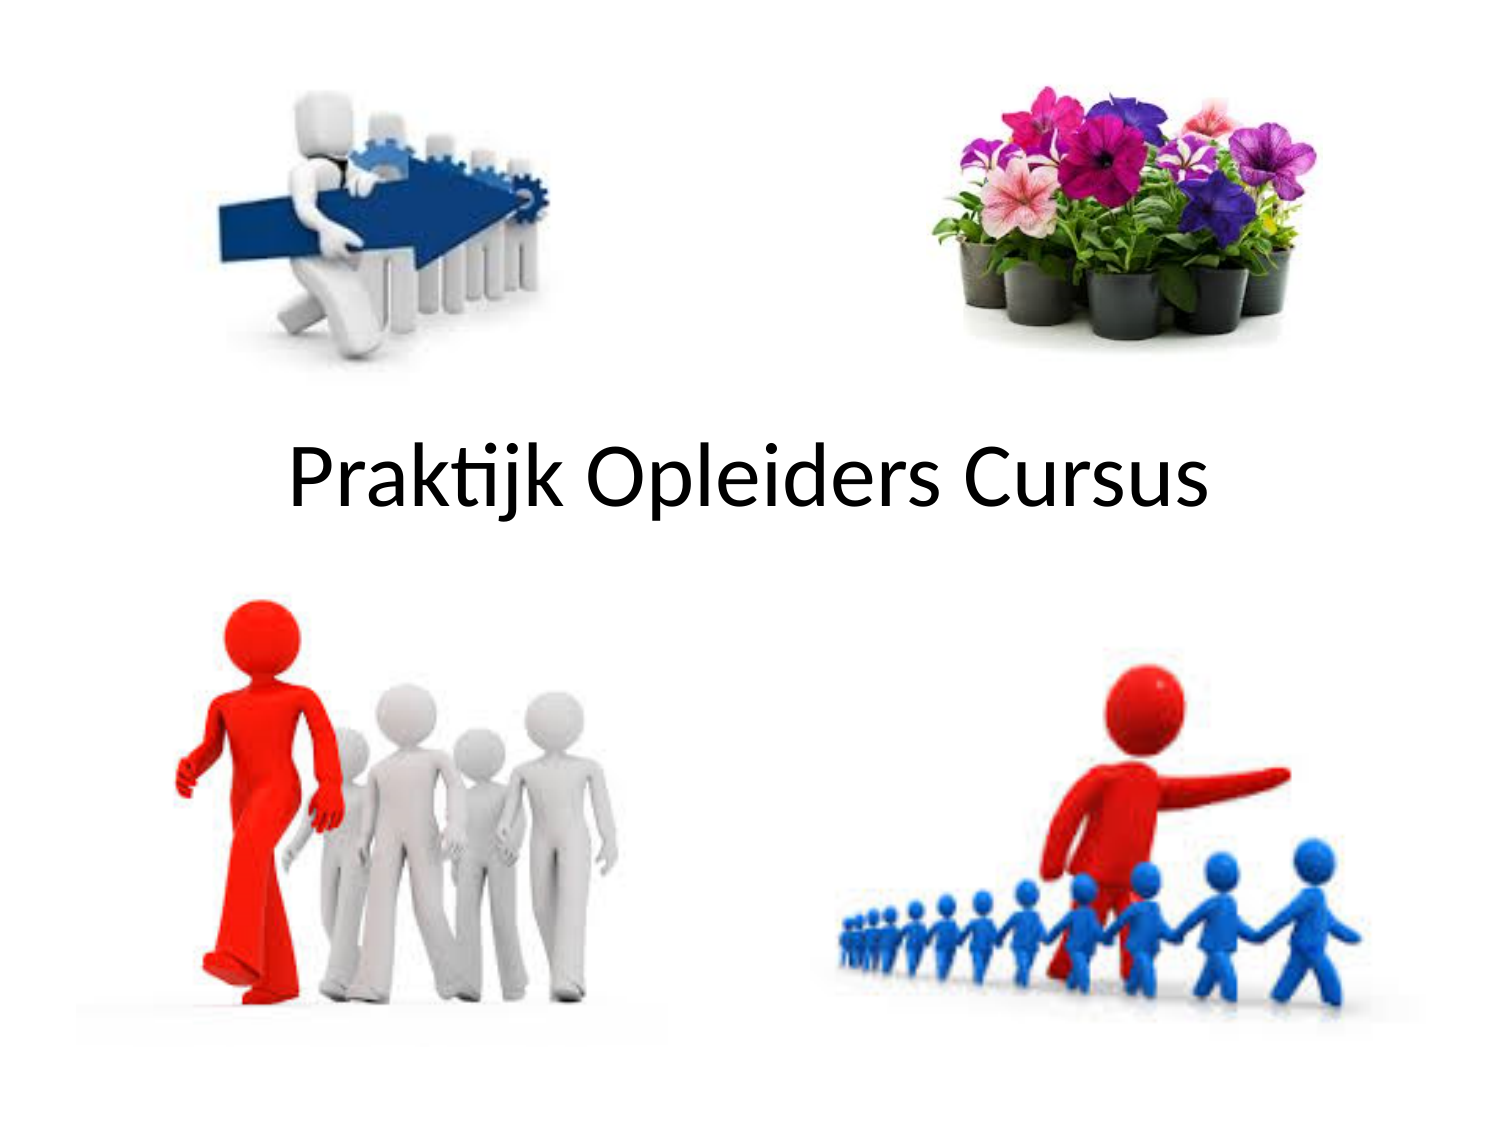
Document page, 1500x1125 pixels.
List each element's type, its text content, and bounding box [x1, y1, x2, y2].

picture [147, 71, 621, 399]
picture [76, 534, 668, 1048]
title Praktijk Opleiders Cursus [112, 349, 1388, 591]
picture [810, 622, 1439, 1047]
picture [926, 60, 1323, 372]
